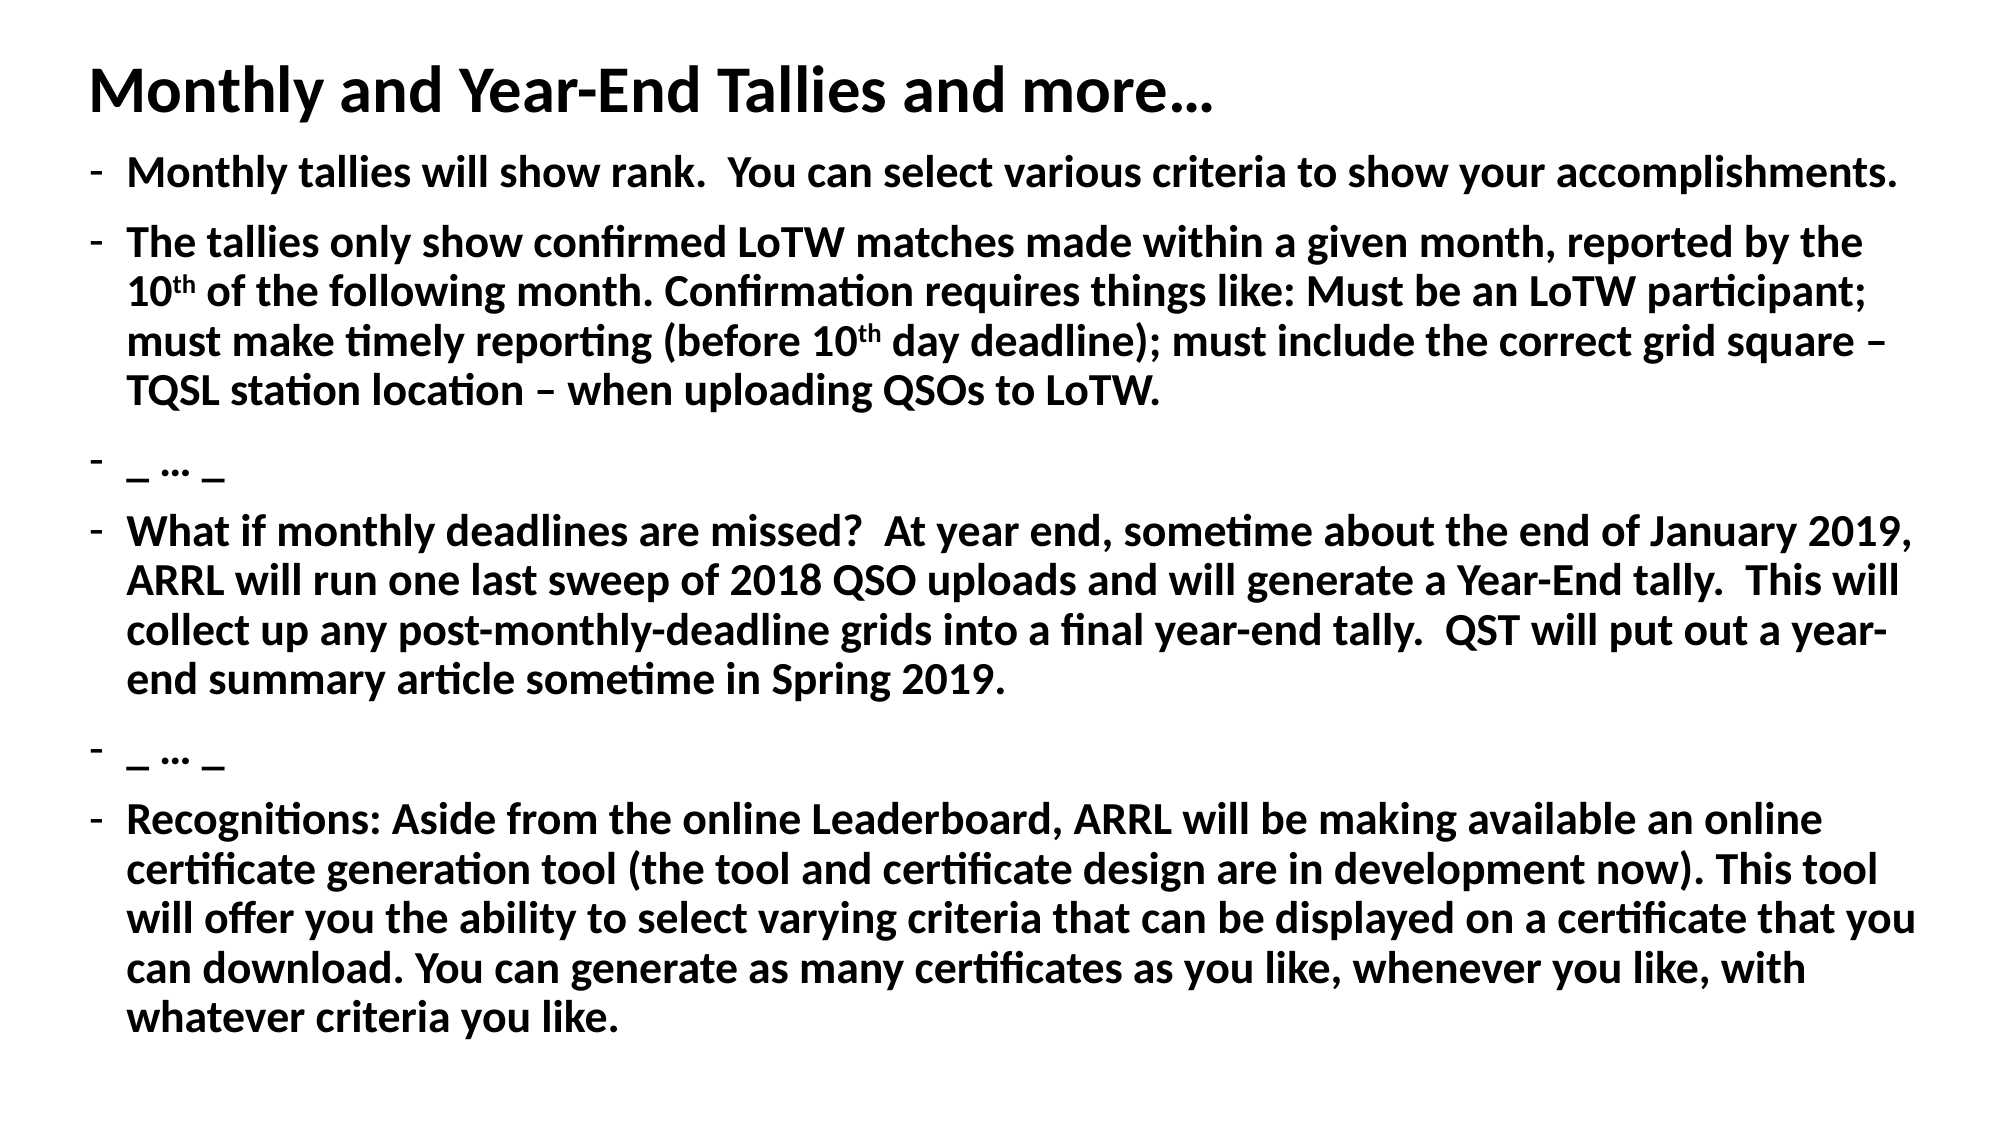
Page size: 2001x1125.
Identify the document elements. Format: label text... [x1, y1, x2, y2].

list Monthly and Year-End Tallies and more… Monthly tallies will show rank. You can select various criteria to show your accomplishments. The tallies only show confirmed LoTW matches made within a given month, reported by the 10th of the following month. Confirmation requires things like: Must be an LoTW participant; must make timely reporting (before 10th day deadline); must include the correct grid square – TQSL station location – when uploading QSOs to LoTW. _ … _ What if monthly deadlines are missed? At year end, sometime about the end of January 2019, ARRL will run one last sweep of 2018 QSO uploads and will generate a Year-End tally. This will collect up any post-monthly-deadline grids into a final year-end tally. QST will put out a year-end summary article sometime in Spring 2019. _ … _ Recognitions: Aside from the online Leaderboard, ARRL will be making available an online certificate generation tool (the tool and certificate design are in development now). This tool will offer you the ability to select varying criteria that can be displayed on a certificate that you can download. You can generate as many certificates as you like, whenever you like, with whatever criteria you like. [73, 47, 1935, 1082]
